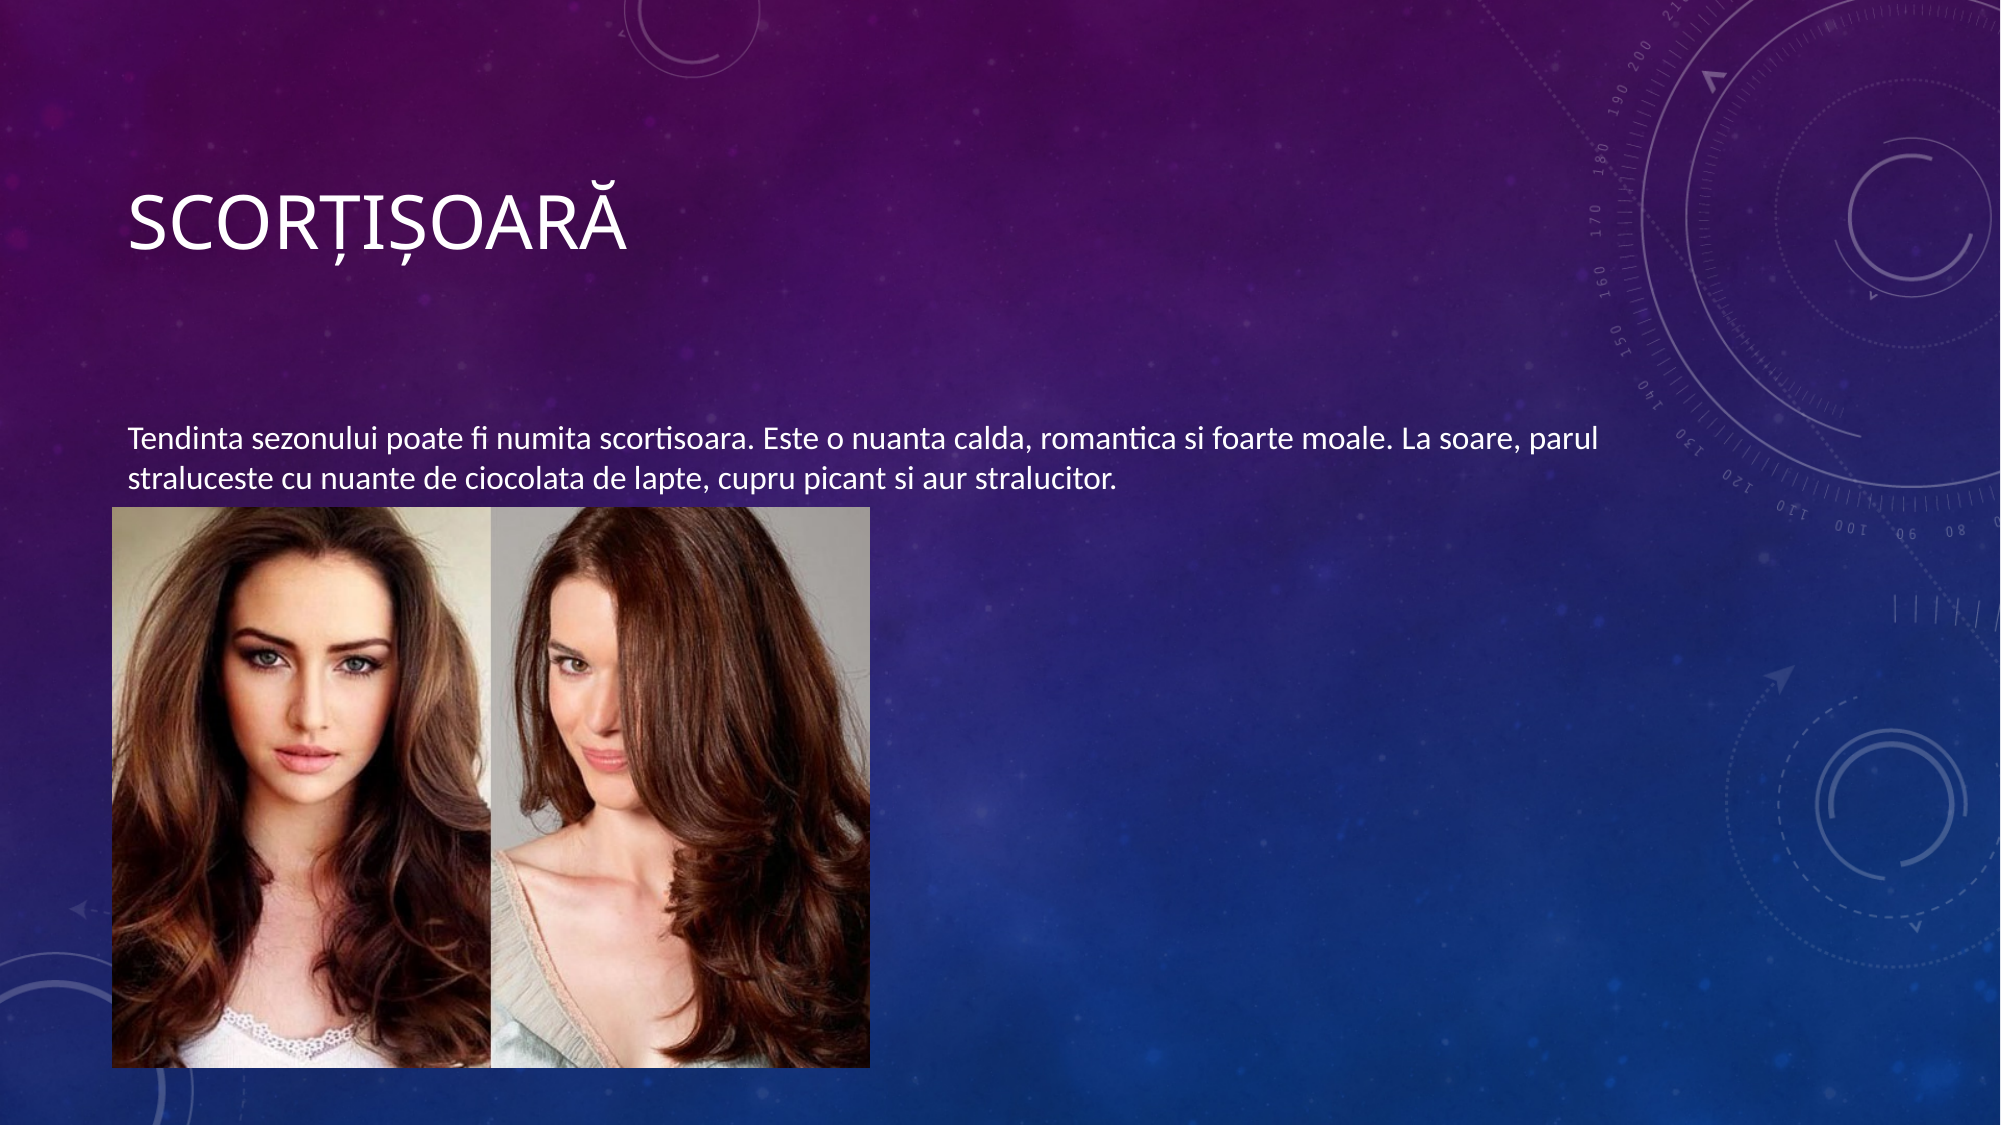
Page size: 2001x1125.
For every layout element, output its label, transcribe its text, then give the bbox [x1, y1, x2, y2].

title Scorțișoară [112, 99, 1775, 339]
list Tendinta sezonului poate fi numita scortisoara. Este o nuanta calda, romantica si foarte moale. La soare, parul straluceste cu nuante de ciocolata de lapte, cupru picant si aur stralucitor. [112, 291, 1638, 504]
picture [0, 0, 2001, 1125]
